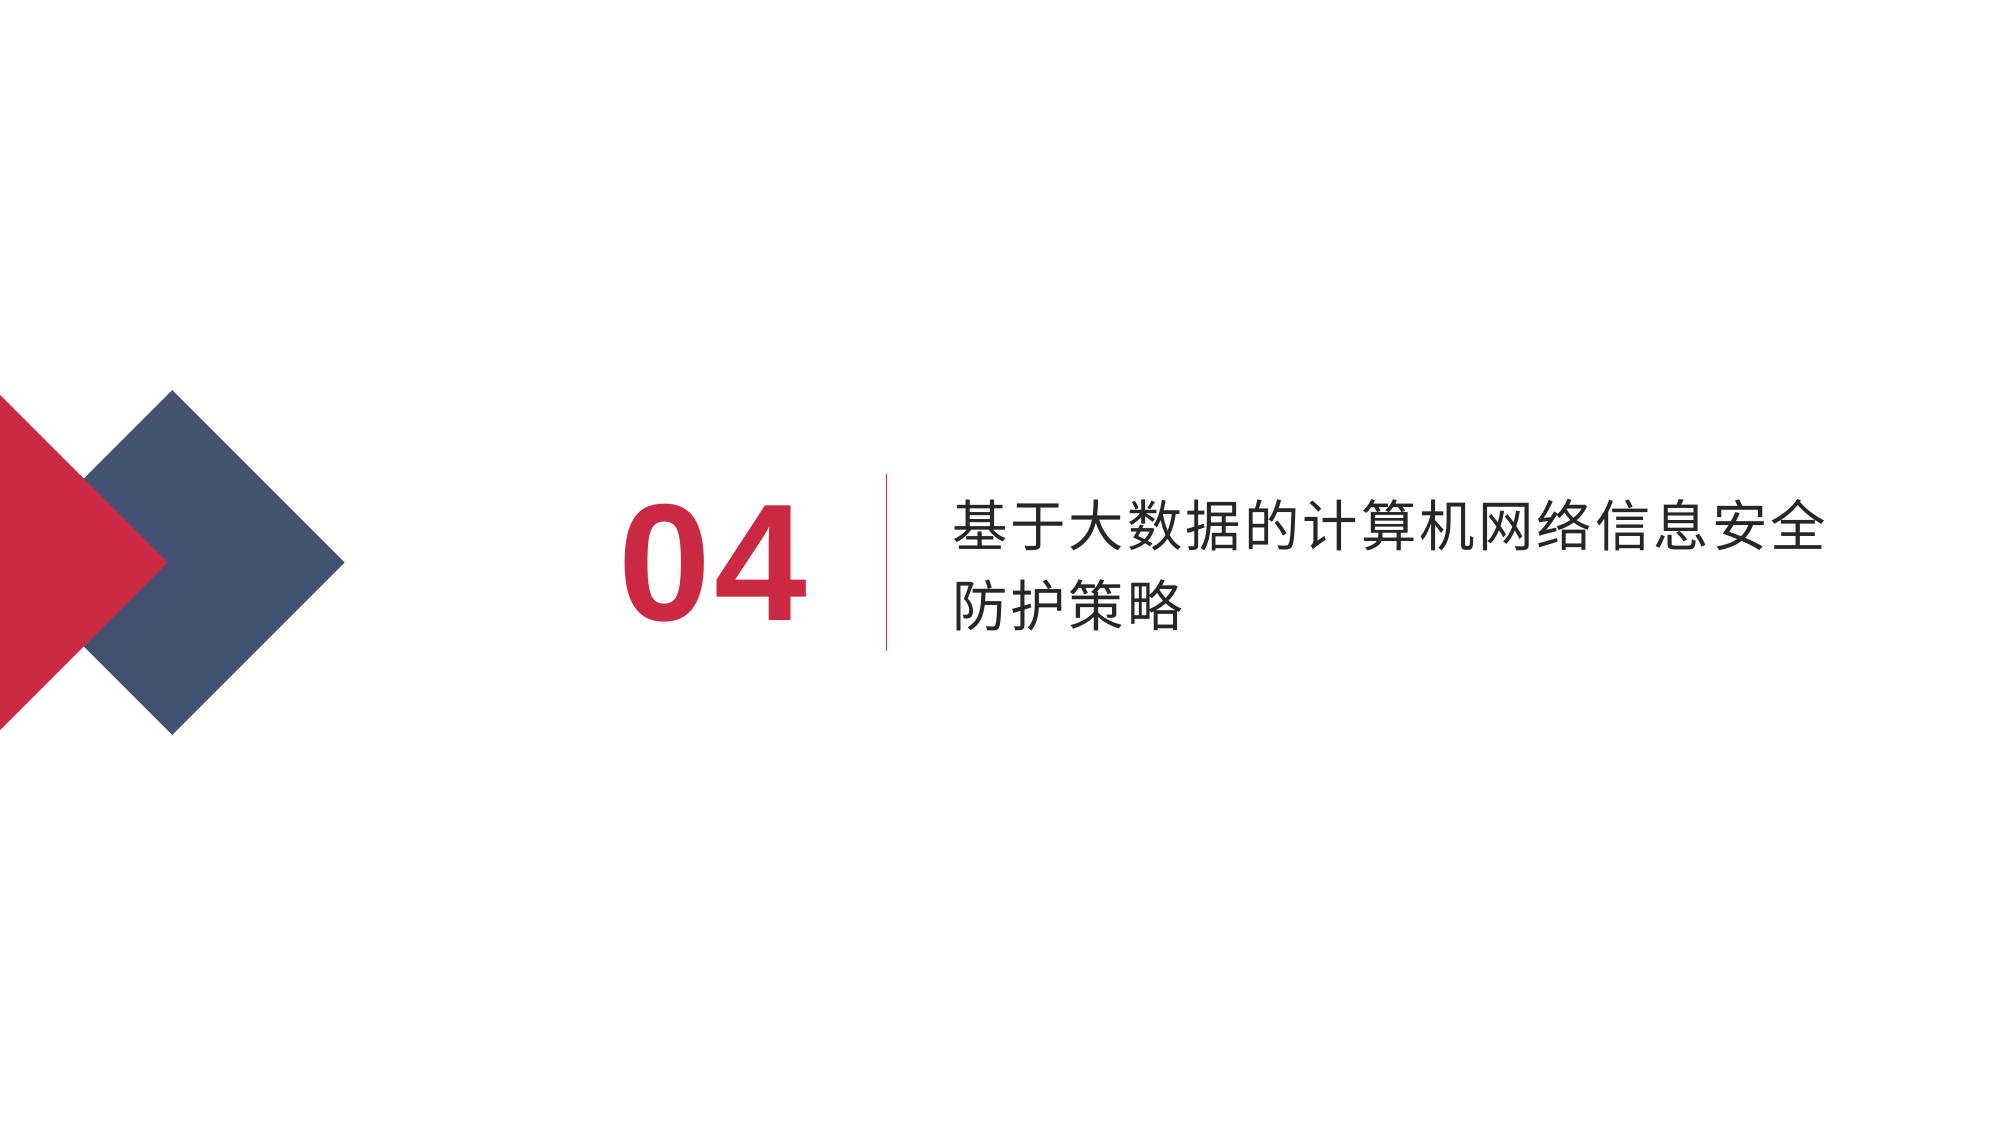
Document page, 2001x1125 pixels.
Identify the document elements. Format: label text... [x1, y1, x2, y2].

text_box 基于大数据的计算机网络信息安全防护策略 [937, 473, 1856, 652]
text_box 04 [574, 450, 852, 674]
